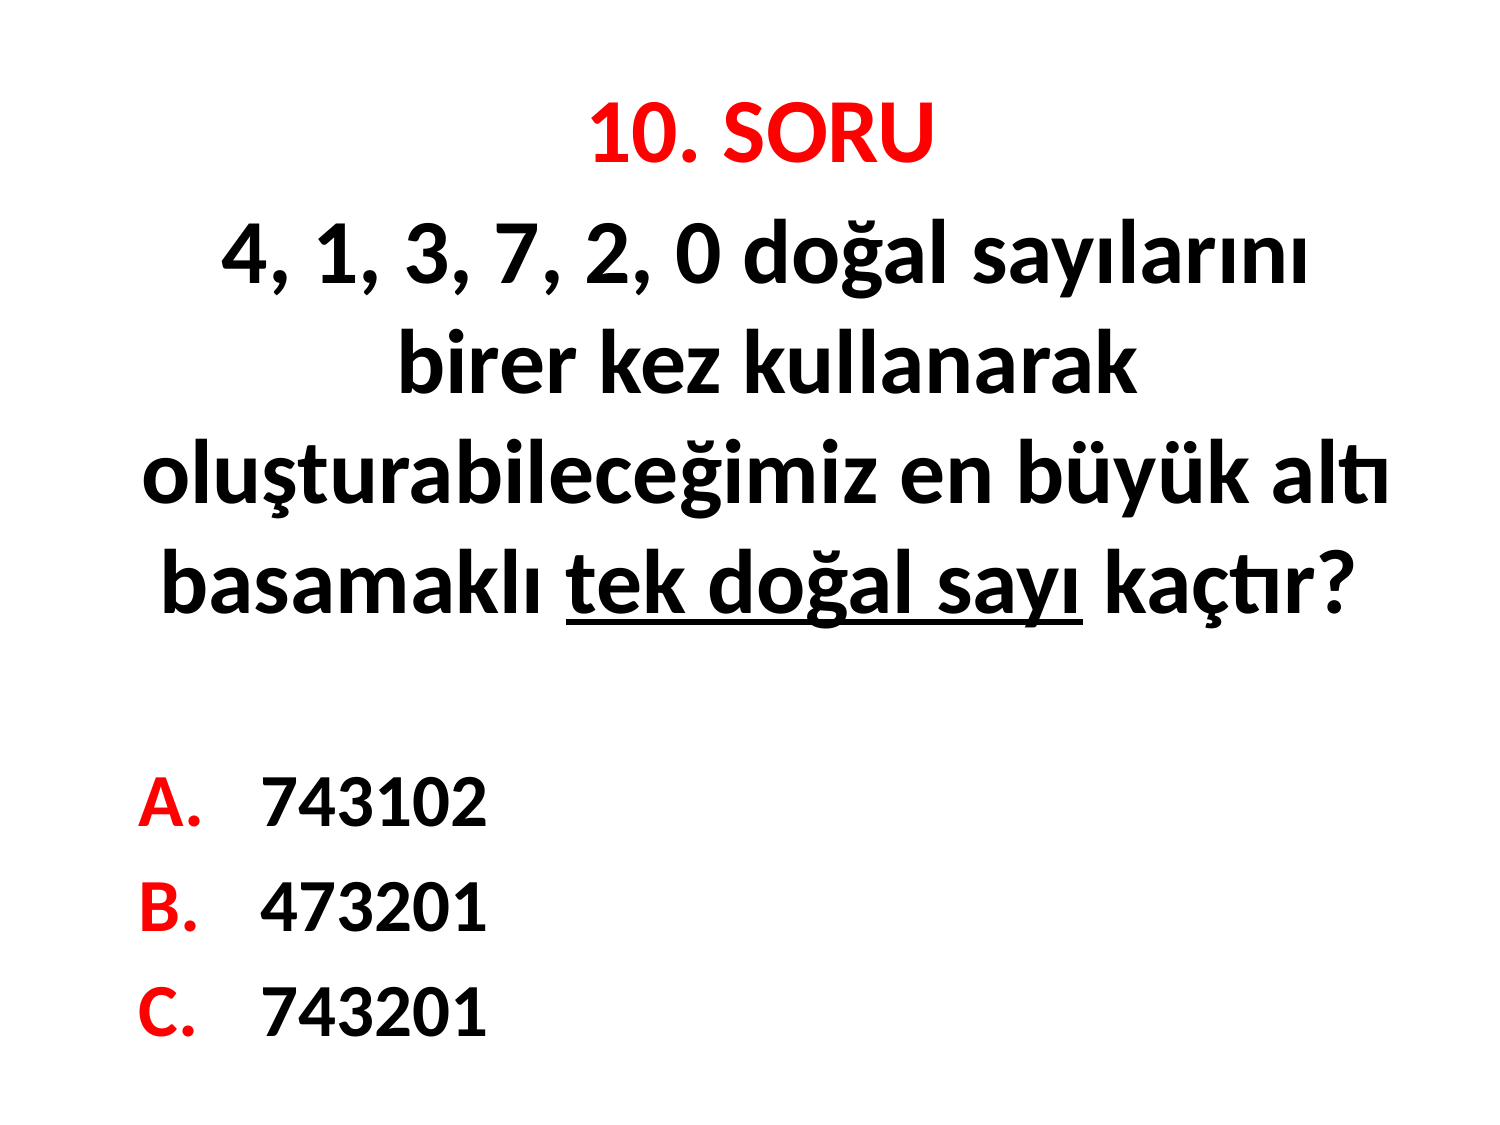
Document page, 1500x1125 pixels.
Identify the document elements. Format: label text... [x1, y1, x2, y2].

subtitle 4, 1, 3, 7, 2, 0 doğal sayılarını birer kez kullanarak oluşturabileceğimiz en büyük altı basamaklı tek doğal sayı kaçtır? 743102 473201 743201 [123, 184, 1412, 1094]
title 10. SORU [123, 54, 1399, 184]
